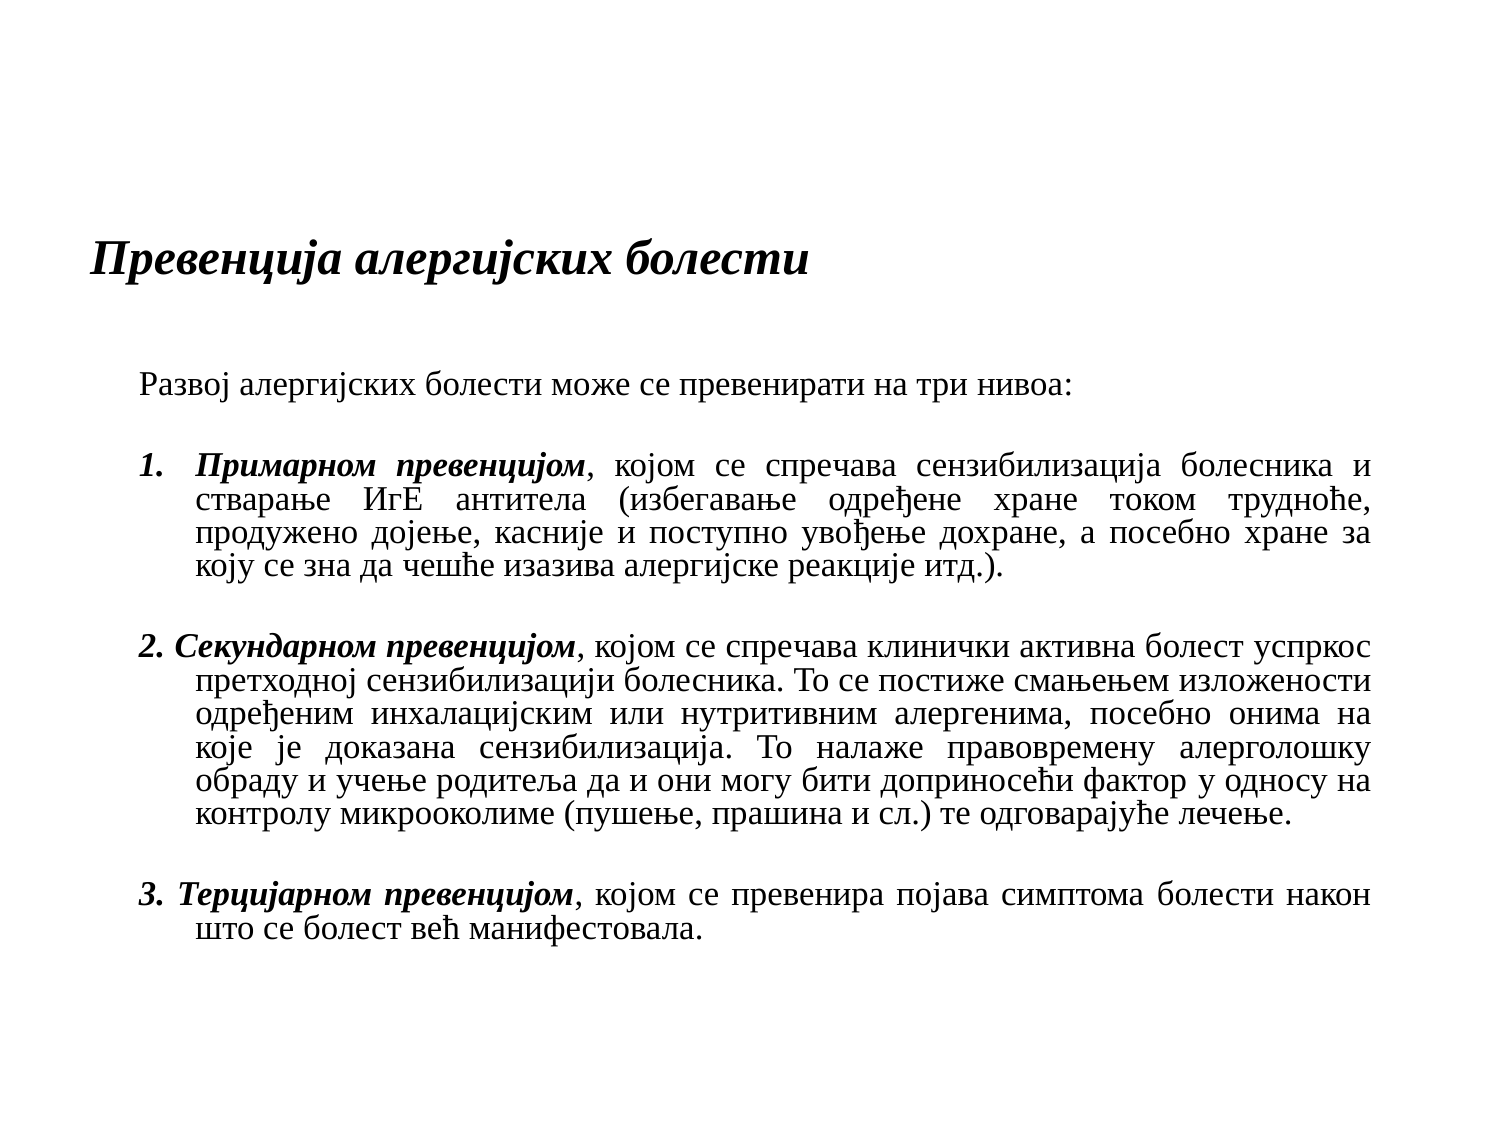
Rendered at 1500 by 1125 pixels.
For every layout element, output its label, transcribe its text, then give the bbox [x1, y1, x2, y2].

title Превенција алергијских болести [75, 209, 1303, 300]
list Развој алергијских болести може се превенирати на три нивоа: Примарном превенцијом, којом се спречава сензибилизација болесника и стварање ИгЕ антитела (избегавање одређене хране током трудноће, продужено дојење, касније и поступно увођење дохране, а посебно хране за коју се зна да чешће изазива алергијске реакције итд.). 2. Секундарном превенцијом, којом се спречава клинички активна болест успркос претходној сензибилизацији болесника. То се постиже смањењем изложености одређеним инхалацијским или нутритивним алергенима, посебно онима на које је доказана сензибилизација. То налаже правовремену алерголошку обраду и учење родитеља да и они могу бити доприносећи фактор у односу на контролу микрооколиме (пушење, прашина и сл.) те одговарајуће лечење. 3. Терцијарном превенцијом, којом се превенира појава симптома болести након што се болест већ манифестовала. [123, 361, 1387, 962]
